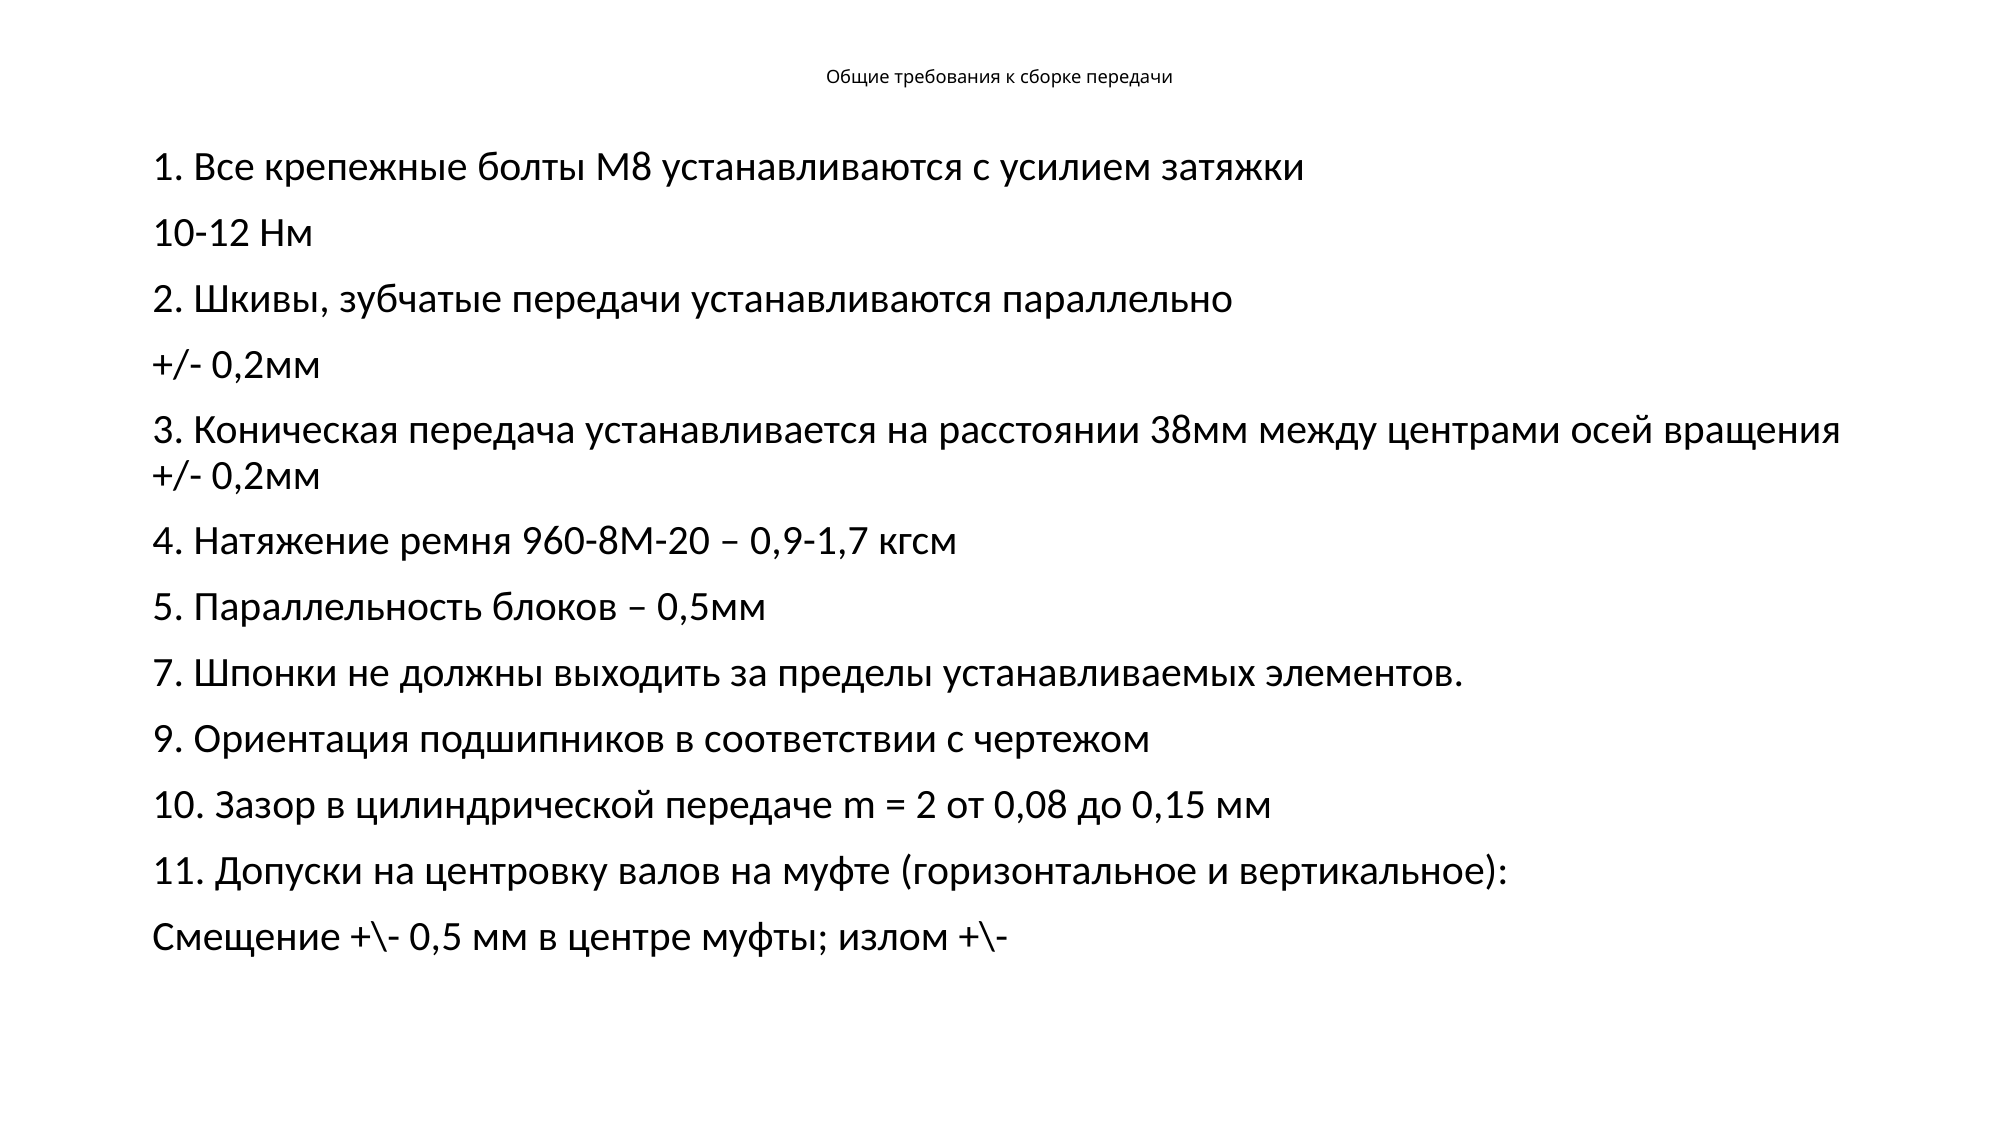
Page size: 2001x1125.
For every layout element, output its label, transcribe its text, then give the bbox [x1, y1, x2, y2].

list 1. Все крепежные болты М8 устанавливаются с усилием затяжки 10-12 Нм 2. Шкивы, зубчатые передачи устанавливаются параллельно +/- 0,2мм 3. Коническая передача устанавливается на расстоянии 38мм между центрами осей вращения +/- 0,2мм 4. Натяжение ремня 960-8М-20 – 0,9-1,7 кгсм 5. Параллельность блоков – 0,5мм 7. Шпонки не должны выходить за пределы устанавливаемых элементов. 9. Ориентация подшипников в соответствии с чертежом 10. Зазор в цилиндрической передаче m = 2 от 0,08 до 0,15 мм 11. Допуски на центровку валов на муфте (горизонтальное и вертикальное): Смещение +\- 0,5 мм в центре муфты; излом +\- [137, 136, 1894, 1034]
title Общие требования к сборке передачи [137, 59, 1863, 95]
